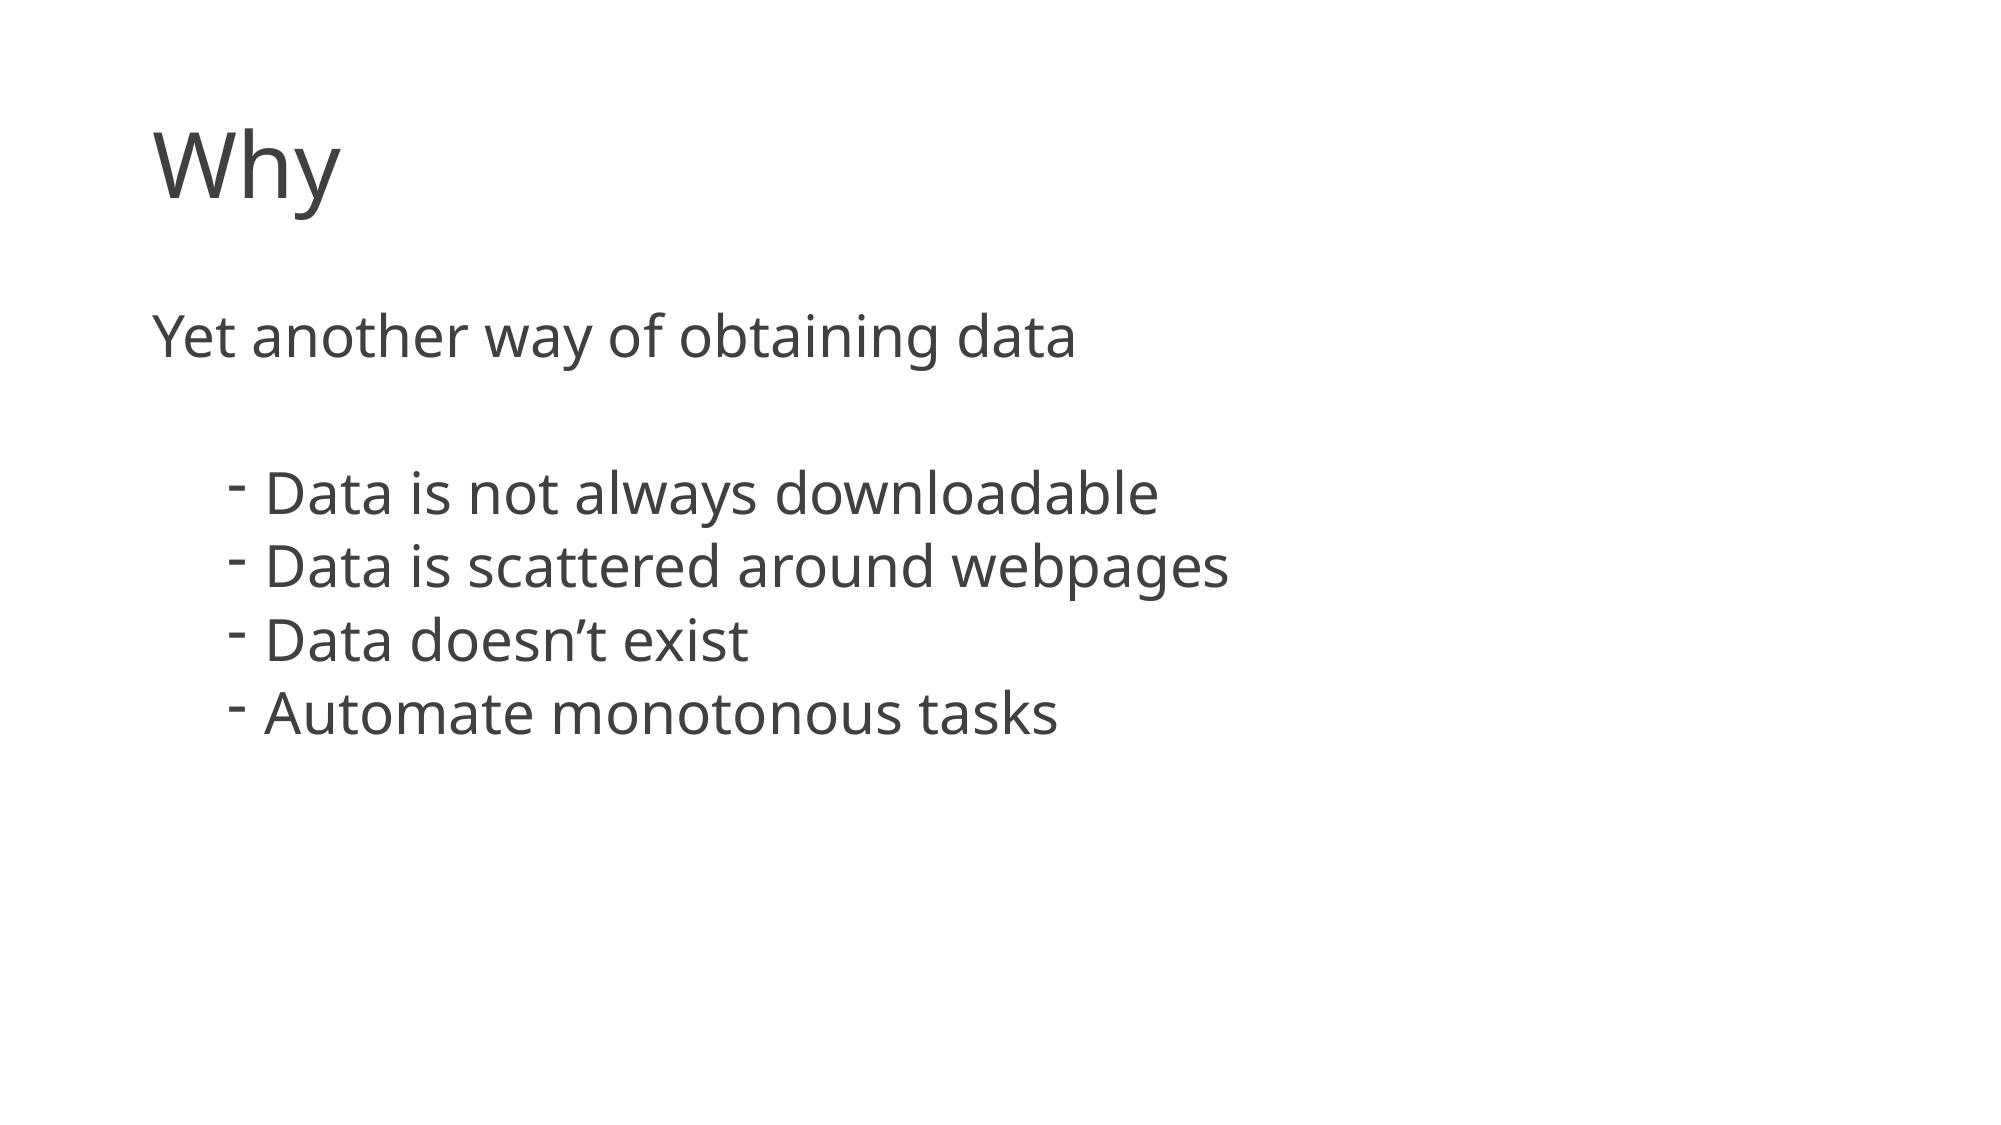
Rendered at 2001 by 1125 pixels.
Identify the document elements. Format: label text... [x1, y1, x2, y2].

title Why [137, 59, 1863, 278]
list Yet another way of obtaining data Data is not always downloadable Data is scattered around webpages Data doesn’t exist Automate monotonous tasks [137, 299, 1863, 1014]
